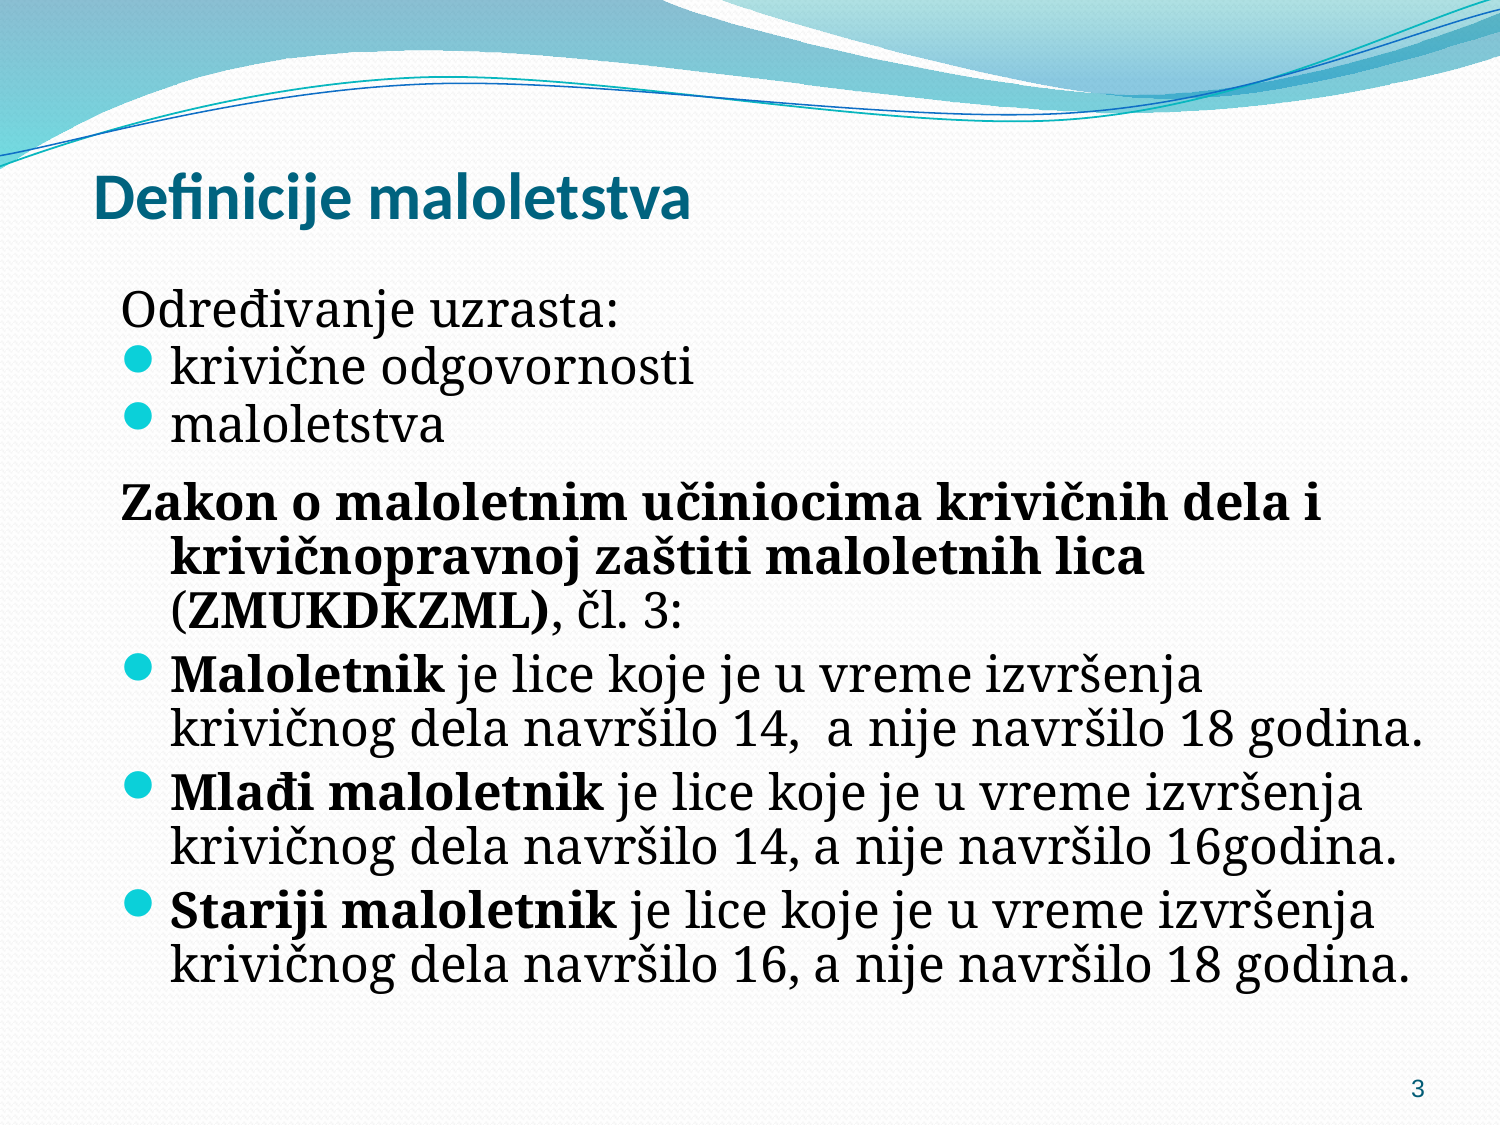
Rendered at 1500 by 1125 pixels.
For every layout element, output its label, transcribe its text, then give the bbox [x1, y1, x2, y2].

title Definicije maloletstva [93, 44, 1466, 233]
slide_number 3 [1299, 1042, 1425, 1103]
list Određivanje uzrasta: krivične odgovornosti maloletstva Zakon o maloletnim učiniocima krivičnih dela i krivičnopravnoj zaštiti maloletnih lica (ZMUKDKZML), čl. 3: Maloletnik je lice koje je u vreme izvršenja krivičnog dela navršilo 14, a nije navršilo 18 godina. Mlađi maloletnik je lice koje je u vreme izvršenja krivičnog dela navršilo 14, a nije navršilo 16godina. Stariji maloletnik je lice koje je u vreme izvršenja krivičnog dela navršilo 16, a nije navršilo 18 godina. [105, 281, 1454, 1026]
